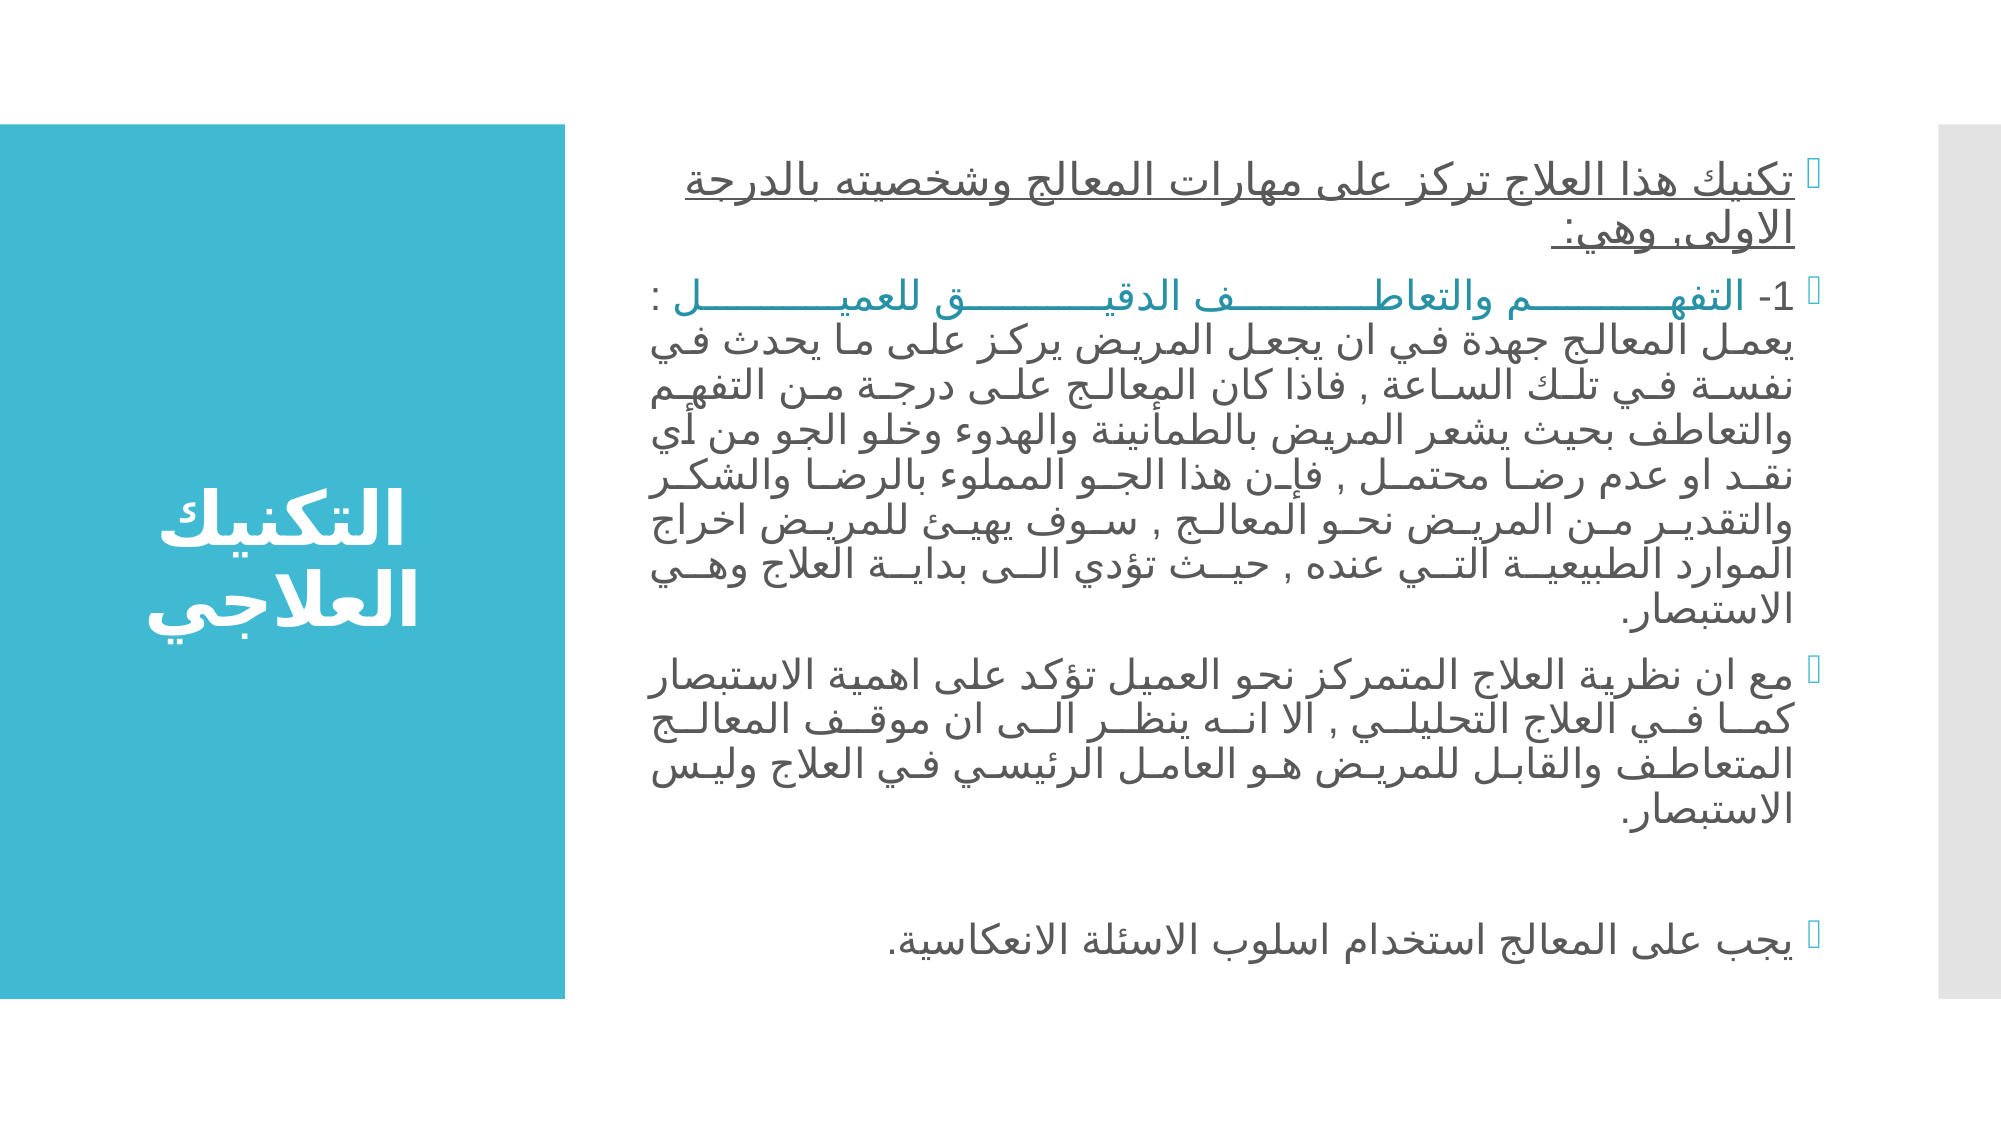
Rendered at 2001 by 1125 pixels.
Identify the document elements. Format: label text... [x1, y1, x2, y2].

list تكنيك هذا العلاج تركز على مهارات المعالج وشخصيته بالدرجة الاولى, وهي: 1- التفهم والتعاطف الدقيق للعميل : يعمل المعالج جهدة في ان يجعل المريض يركز على ما يحدث في نفسة في تلك الساعة , فاذا كان المعالج على درجة من التفهم والتعاطف بحيث يشعر المريض بالطمأنينة والهدوء وخلو الجو من أي نقد او عدم رضا محتمل , فإن هذا الجو المملوء بالرضا والشكر والتقدير من المريض نحو المعالج , سوف يهيئ للمريض اخراج الموارد الطبيعية التي عنده , حيث تؤدي الى بداية العلاج وهي الاستبصار. مع ان نظرية العلاج المتمركز نحو العميل تؤكد على اهمية الاستبصار كما في العلاج التحليلي , الا انه ينظر الى ان موقف المعالج المتعاطف والقابل للمريض هو العامل الرئيسي في العلاج وليس الاستبصار. يجب على المعالج استخدام اسلوب الاسئلة الانعكاسية. [634, 145, 1835, 1020]
title التكنيك العلاجي [41, 184, 525, 940]
